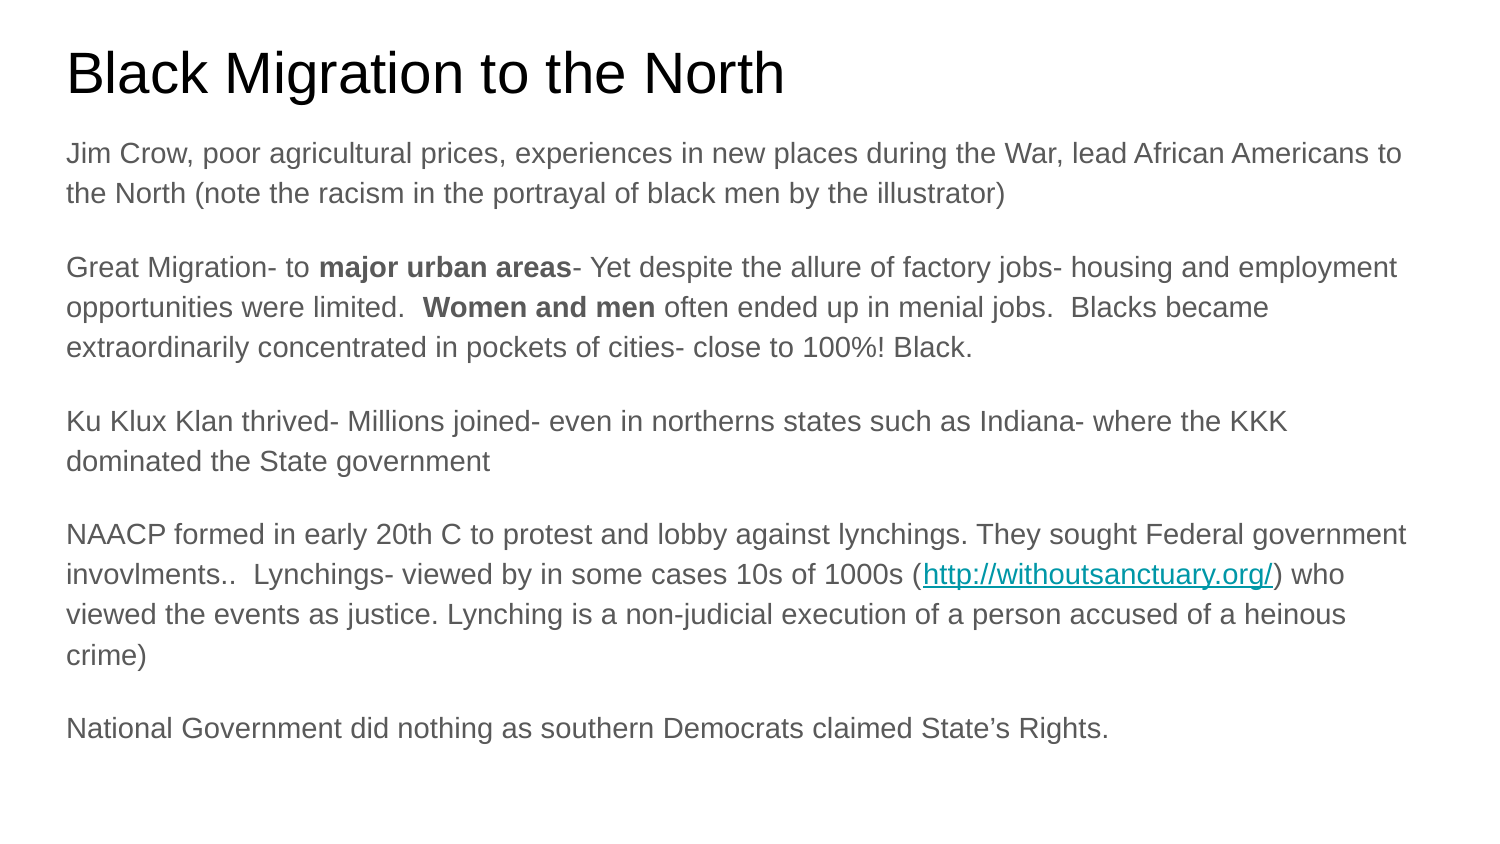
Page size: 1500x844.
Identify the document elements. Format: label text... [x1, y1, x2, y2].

list Jim Crow, poor agricultural prices, experiences in new places during the War, lead African Americans to the North (note the racism in the portrayal of black men by the illustrator) Great Migration- to major urban areas- Yet despite the allure of factory jobs- housing and employment opportunities were limited. Women and men often ended up in menial jobs. Blacks became extraordinarily concentrated in pockets of cities- close to 100%! Black. Ku Klux Klan thrived- Millions joined- even in northerns states such as Indiana- where the KKK dominated the State government NAACP formed in early 20th C to protest and lobby against lynchings. They sought Federal government invovlments.. Lynchings- viewed by in some cases 10s of 1000s (http://withoutsanctuary.org/) who viewed the events as justice. Lynching is a non-judicial execution of a person accused of a heinous crime) National Government did nothing as southern Democrats claimed State’s Rights. [51, 114, 1449, 844]
title Black Migration to the North [51, 20, 1449, 114]
